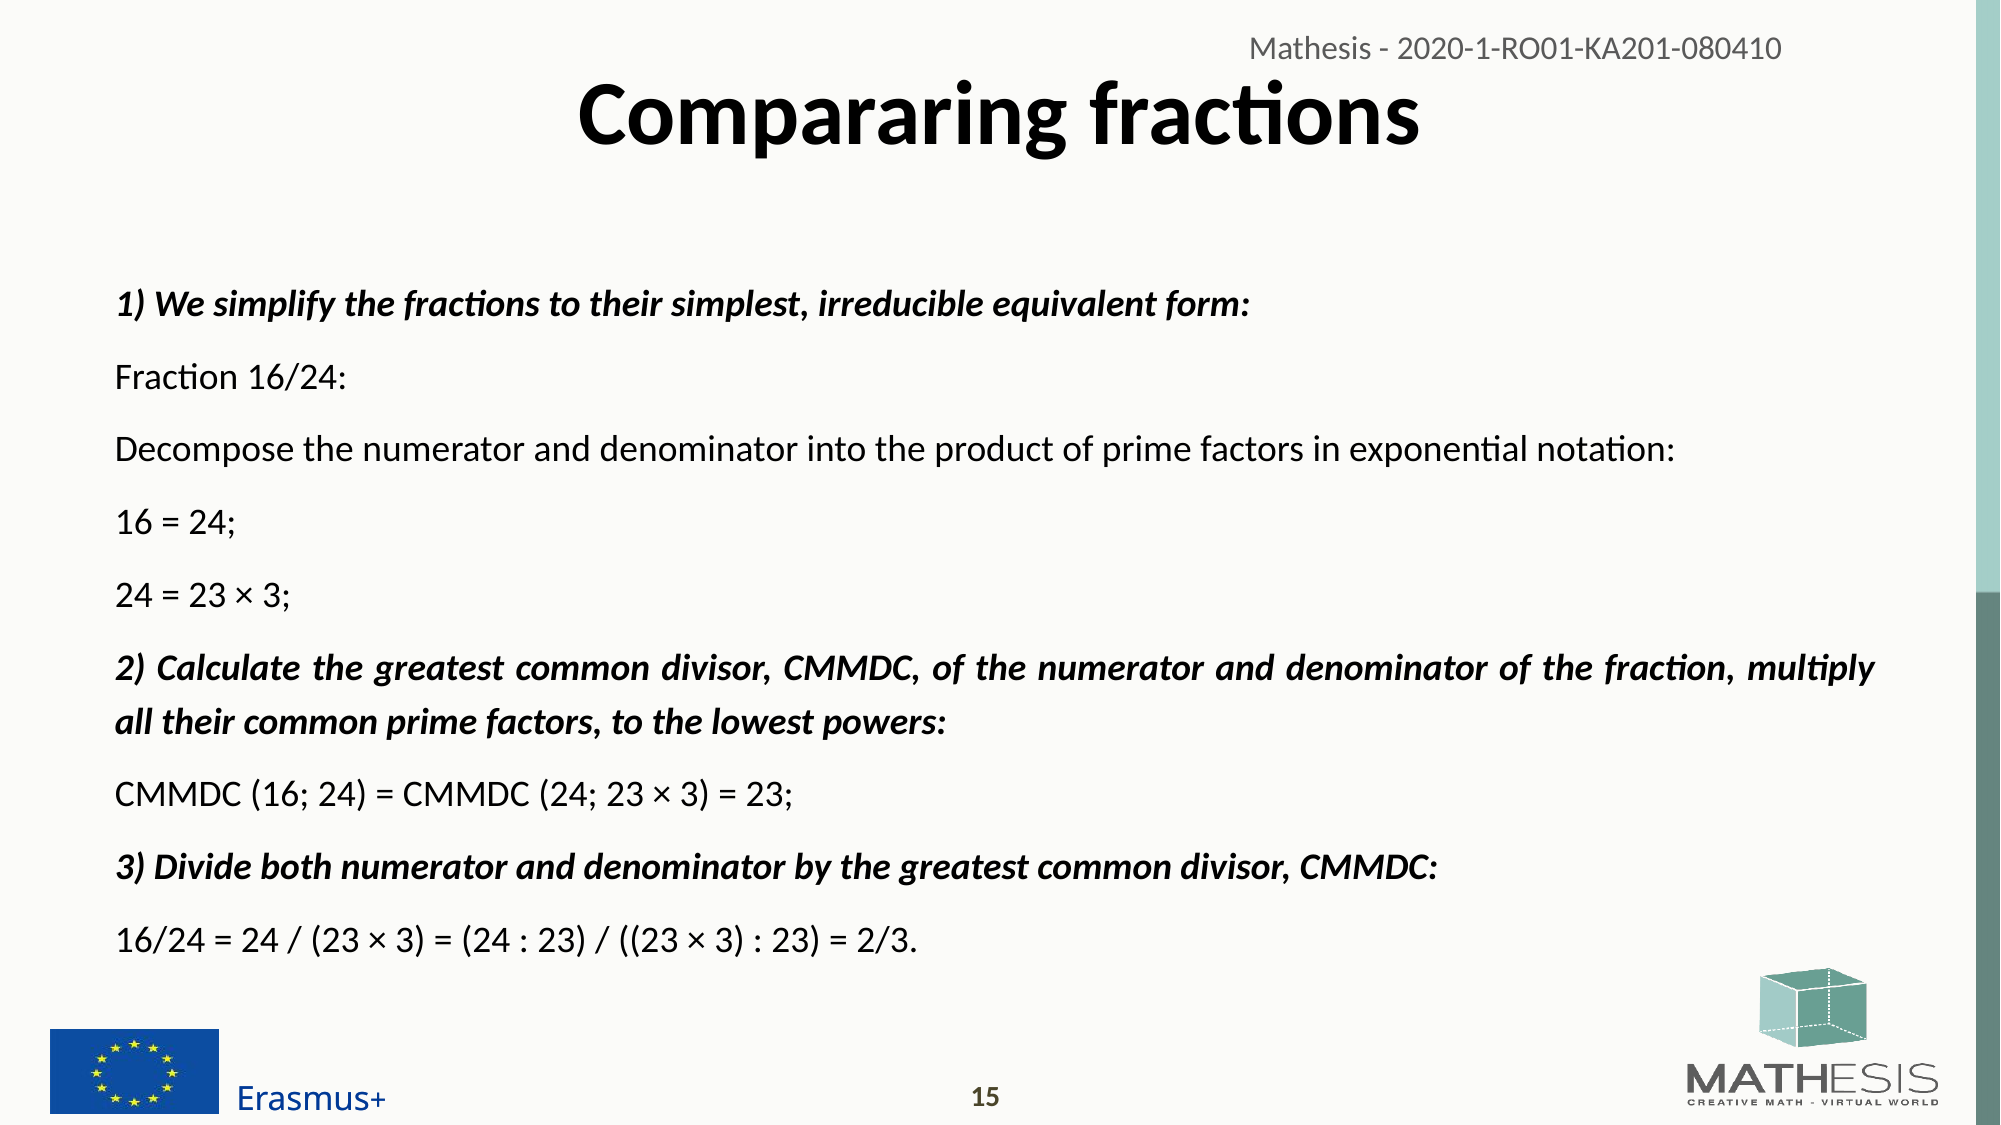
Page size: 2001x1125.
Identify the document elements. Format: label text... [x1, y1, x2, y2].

title Compararing fractions [99, 45, 1900, 233]
picture [50, 1029, 219, 1114]
list 1) We simplify the fractions to their simplest, irreducible equivalent form: Fraction 16/24: Decompose the numerator and denominator into the product of prime factors in exponential notation: 16 = 24; 24 = 23 × 3; 2) Calculate the greatest common divisor, CMMDC, of the numerator and denominator of the fraction, multiply all their common prime factors, to the lowest powers: CMMDC (16; 24) = CMMDC (24; 23 × 3) = 23; 3) Divide both numerator and denominator by the greatest common divisor, CMMDC: 16/24 = 24 / (23 × 3) = (24 : 23) / ((23 × 3) : 23) = 2/3. [99, 262, 1900, 1005]
